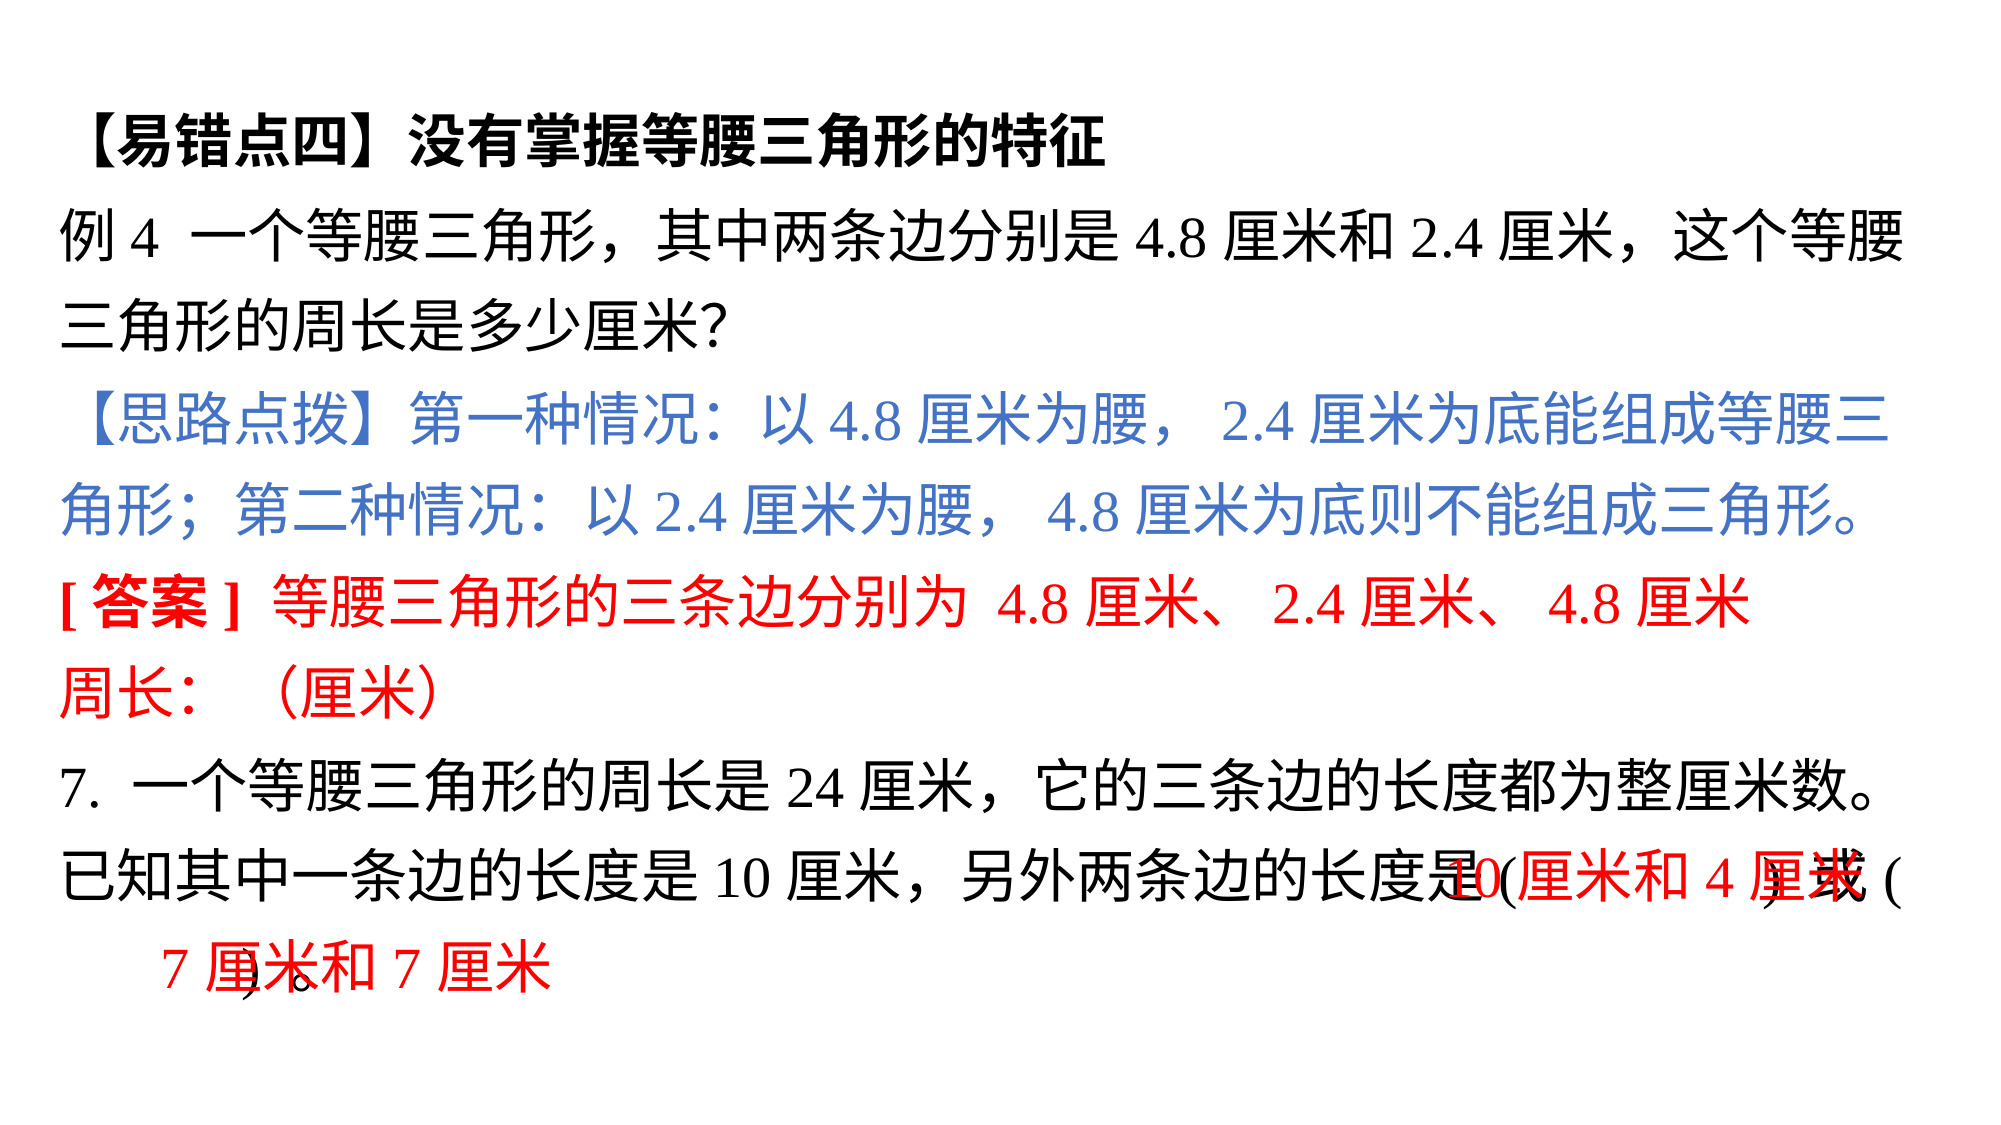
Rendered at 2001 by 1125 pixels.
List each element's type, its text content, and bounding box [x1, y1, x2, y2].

text_box 7. 一个等腰三角形的周长是24厘米，它的三条边的长度都为整厘米数。已知其中一条边的长度是10厘米，另外两条边的长度是( ) 或( ) 。 [58, 727, 1943, 993]
text_box 例4 一个等腰三角形，其中两条边分别是4.8厘米和2.4厘米，这个等腰三角形的周长是多少厘米？ [58, 177, 1943, 352]
text_box 10厘米和4厘米 [1458, 818, 1851, 902]
text_box 【思路点拨】第一种情况：以4.8厘米为腰，2.4厘米为底能组成等腰三角形；第二种情况：以2.4厘米为腰，4.8厘米为底则不能组成三角形。 [58, 361, 1943, 535]
text_box 【易错点四】没有掌握等腰三角形的特征 [58, 82, 1943, 166]
text_box 7厘米和7厘米 [175, 909, 539, 993]
